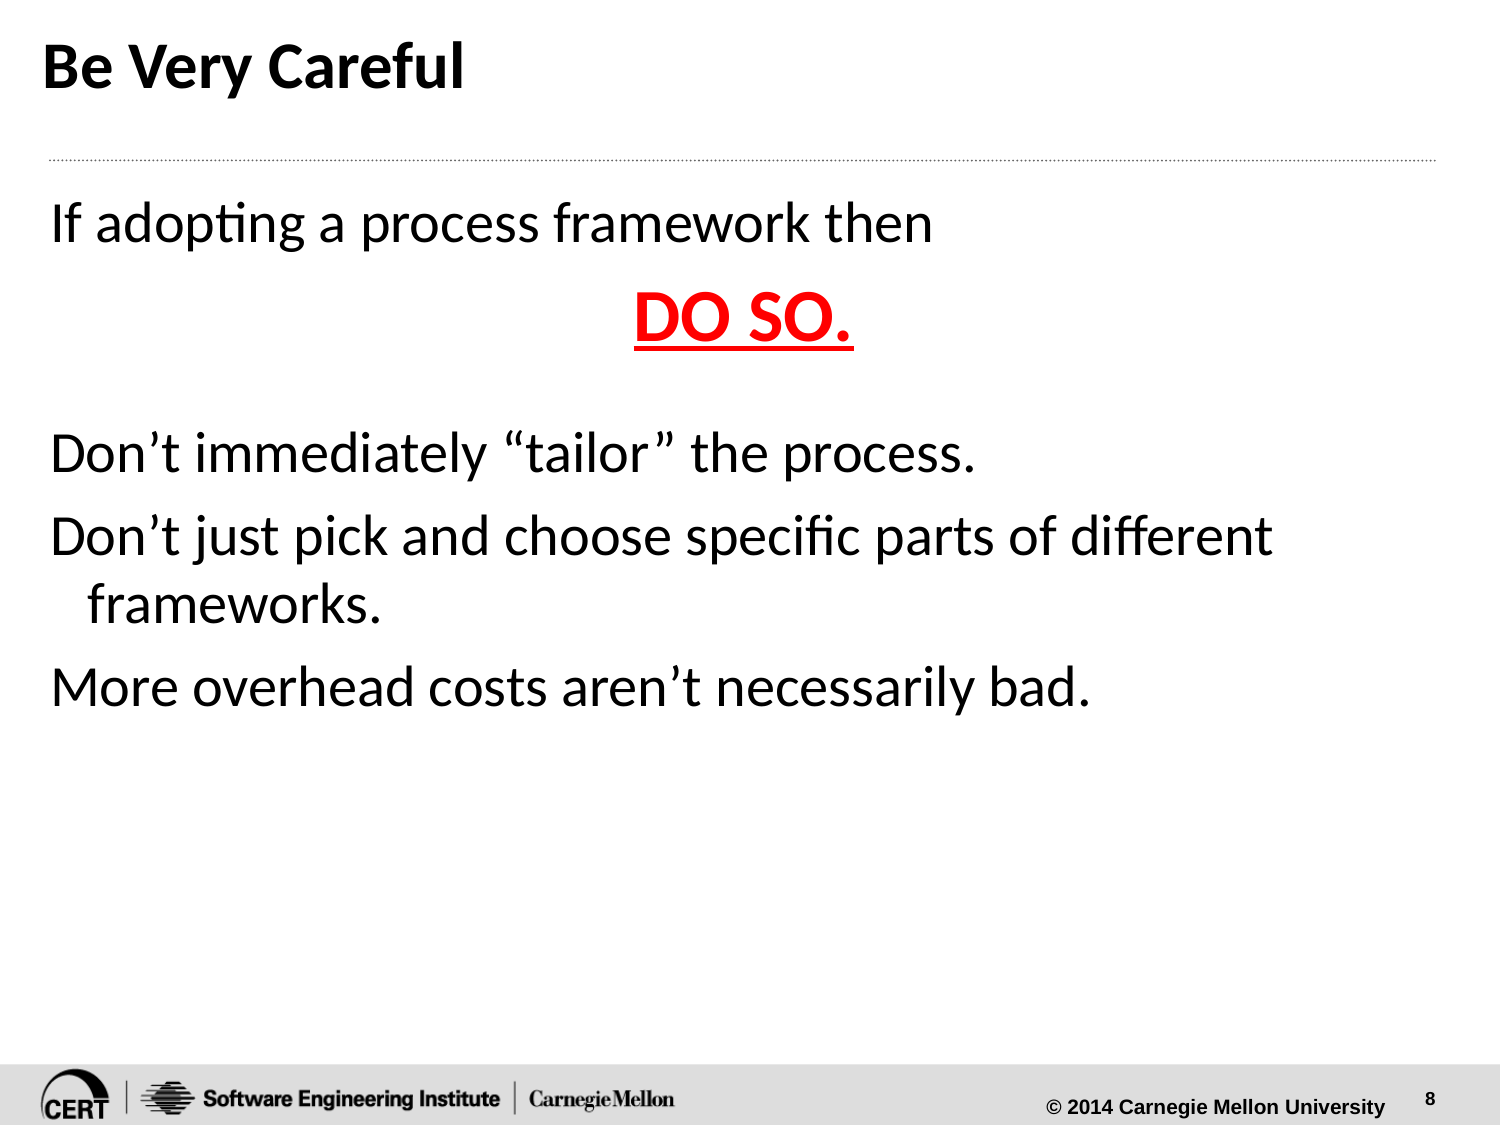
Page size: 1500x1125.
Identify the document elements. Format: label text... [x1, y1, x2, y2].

picture [24, 1065, 688, 1125]
title Be Very Careful [42, 37, 1434, 155]
list If adopting a process framework then DO SO. Don’t immediately “tailor” the process. Don’t just pick and choose specific parts of different frameworks. More overhead costs aren’t necessarily bad. [49, 187, 1438, 1001]
